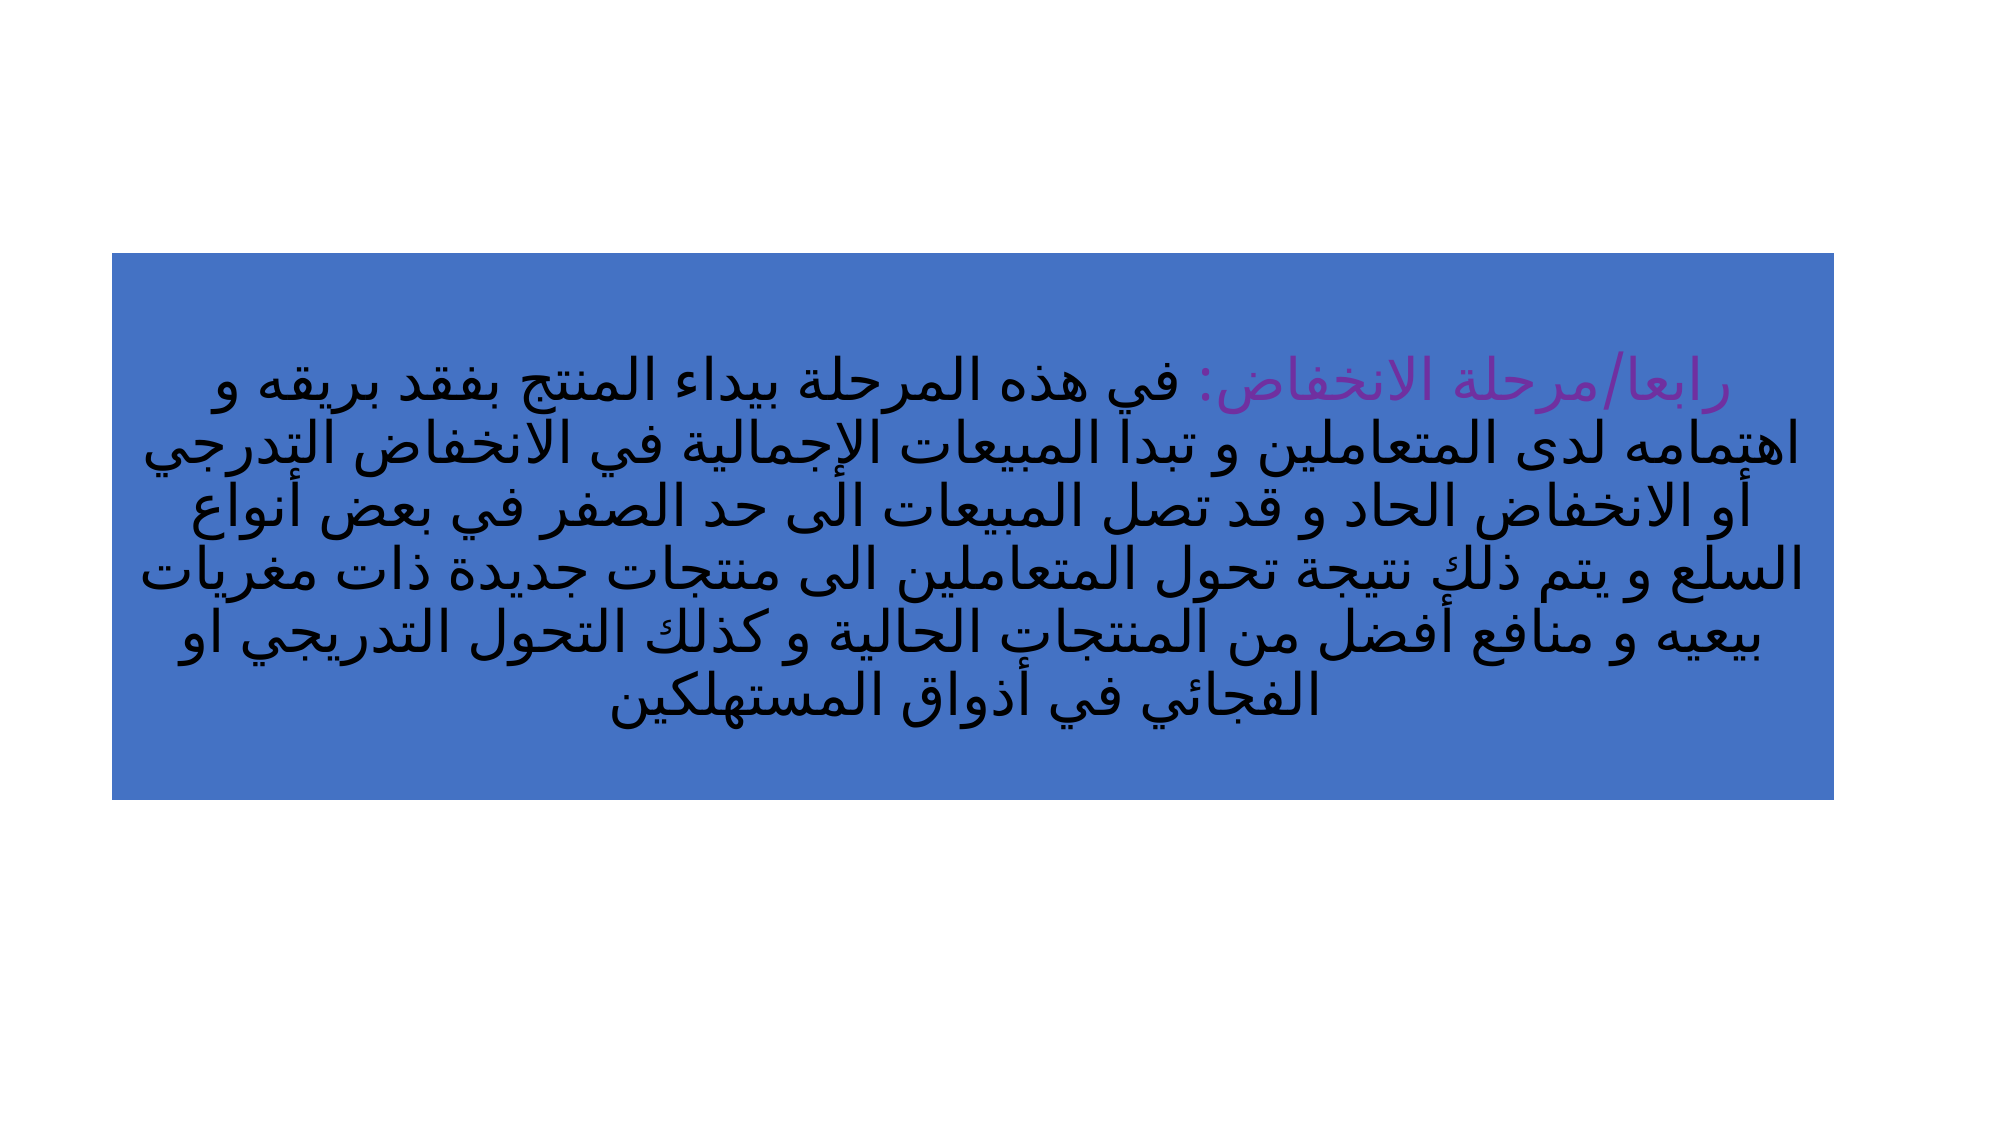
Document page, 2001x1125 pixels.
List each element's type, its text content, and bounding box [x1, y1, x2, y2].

list رابعا/مرحلة الانخفاض: في هذه المرحلة بيداء المنتج بفقد بريقه و اهتمامه لدى المتعاملين و تبدا المبيعات الإجمالية في الانخفاض التدرجي أو الانخفاض الحاد و قد تصل المبيعات الى حد الصفر في بعض أنواع السلع و يتم ذلك نتيجة تحول المتعاملين الى منتجات جديدة ذات مغريات بيعيه و منافع أفضل من المنتجات الحالية و كذلك التحول التدريجي او الفجائي في أذواق المستهلكين [109, 250, 1837, 803]
